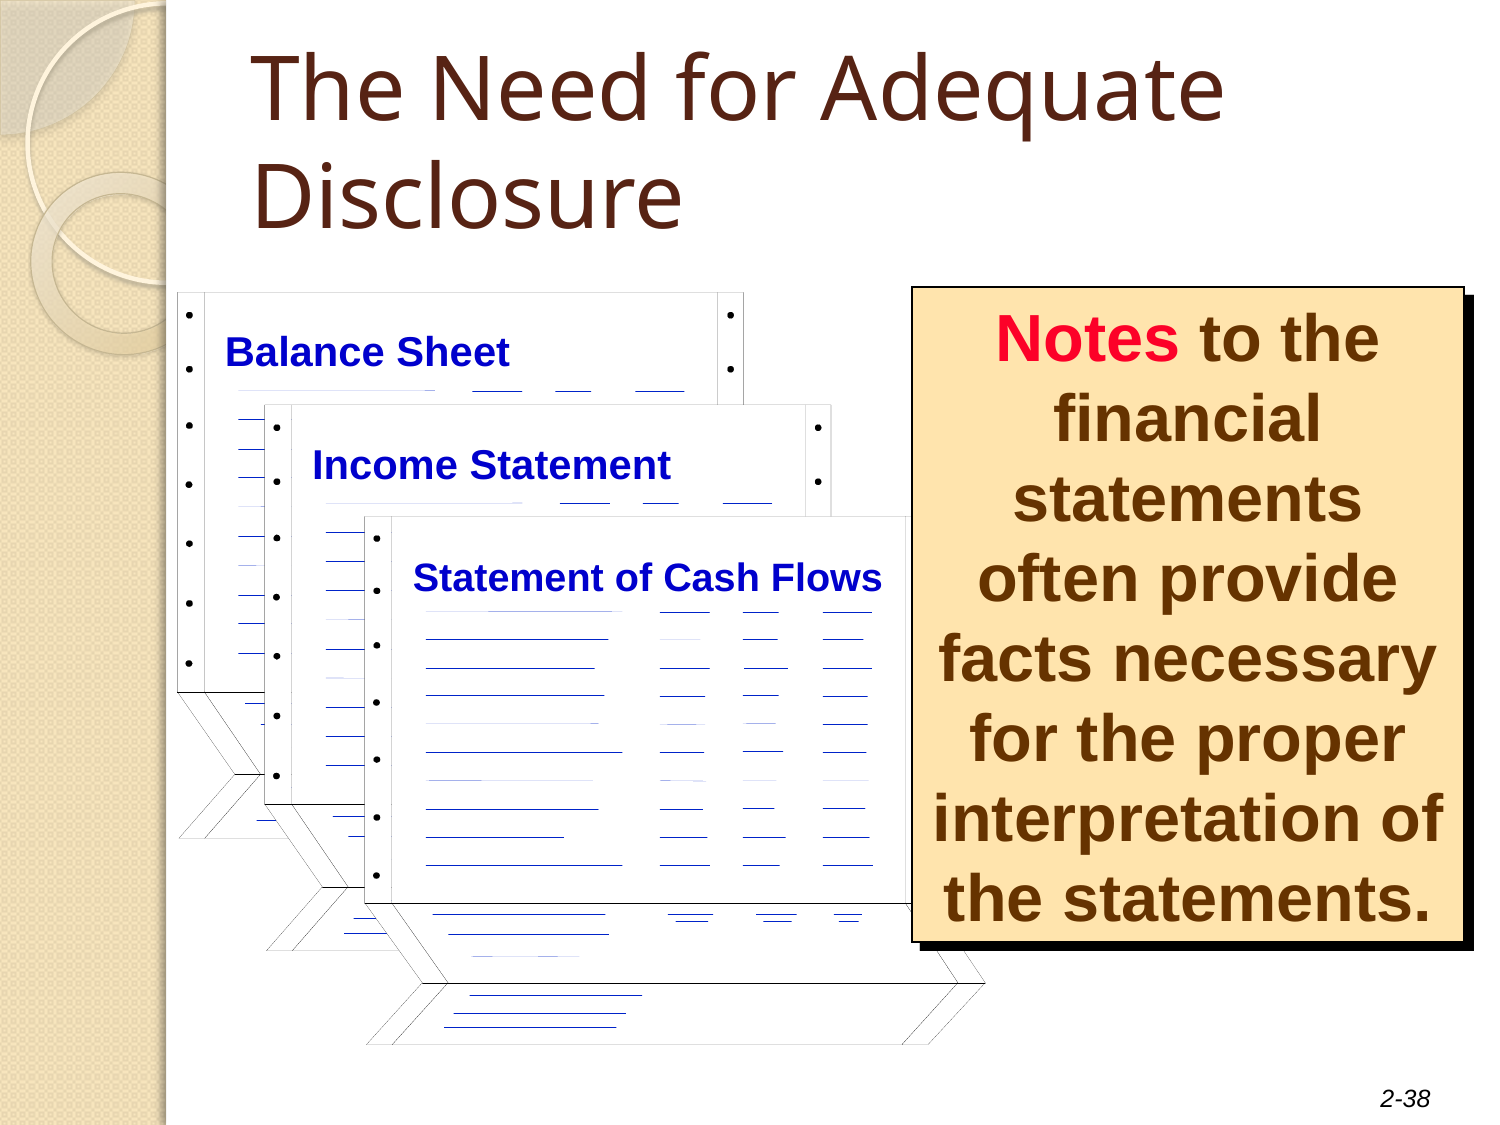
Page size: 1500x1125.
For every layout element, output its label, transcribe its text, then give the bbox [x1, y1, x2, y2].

title The Need for Adequate Disclosure [235, 45, 1466, 233]
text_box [149, 264, 1013, 1072]
text_box Notes to the financial statements often provide facts necessary for the proper interpretation of the statements. [1020, 287, 1464, 942]
